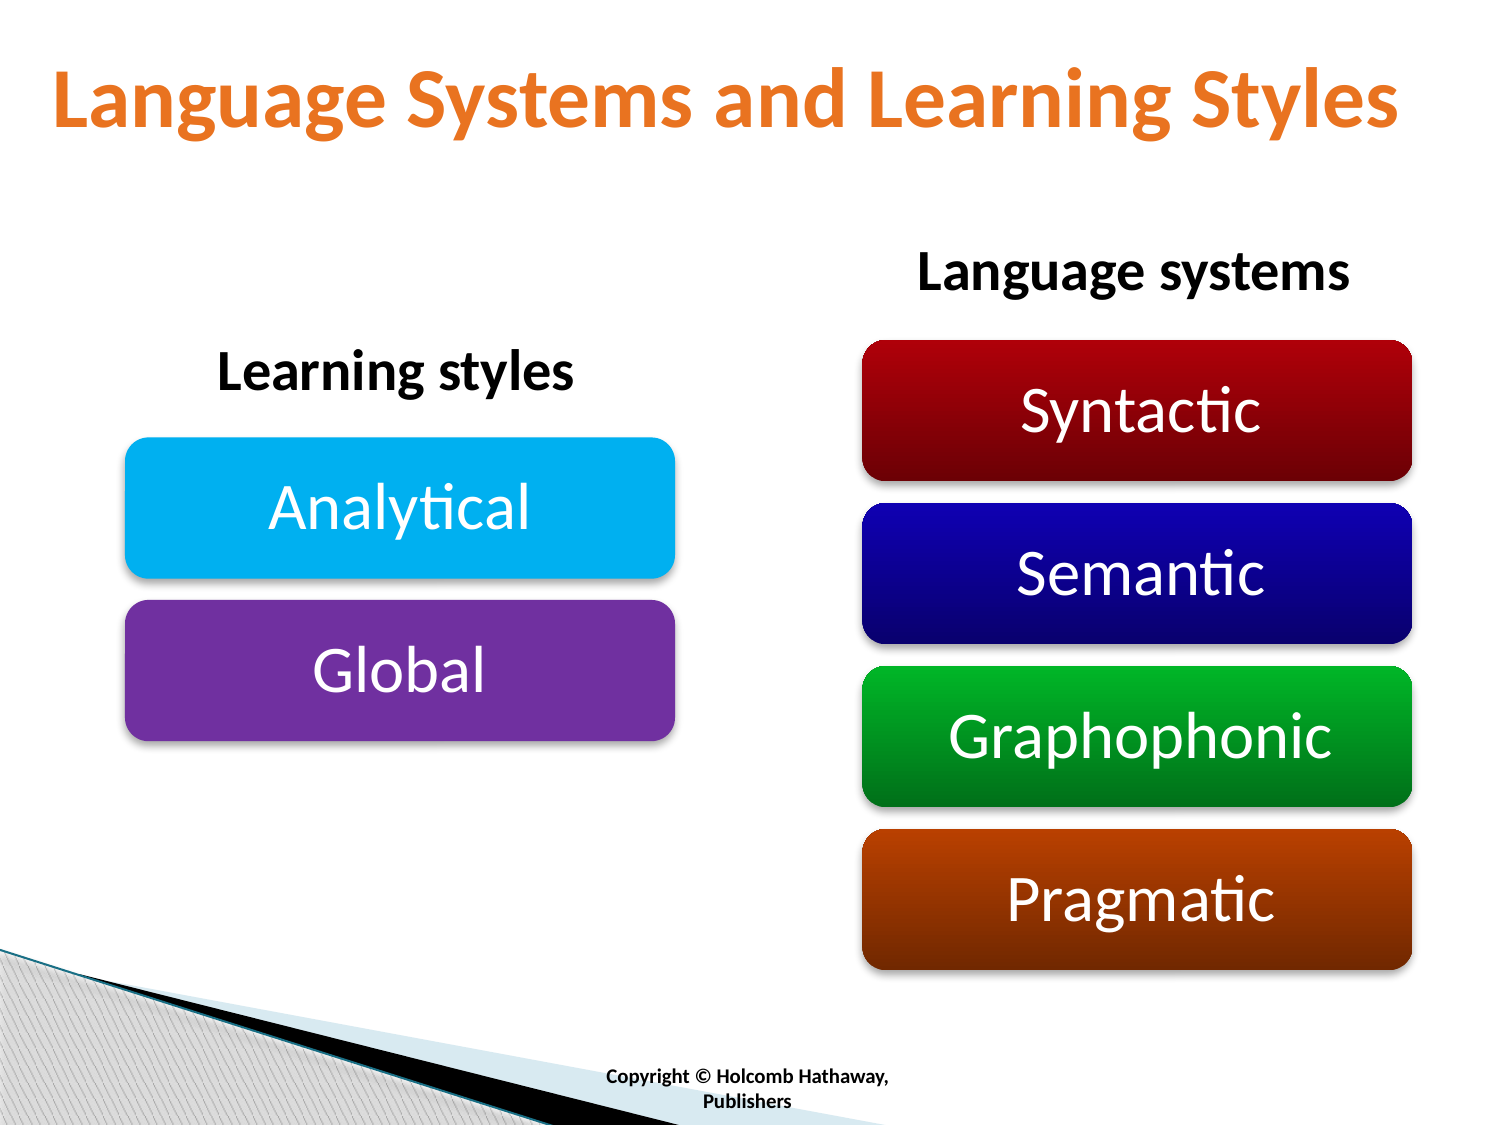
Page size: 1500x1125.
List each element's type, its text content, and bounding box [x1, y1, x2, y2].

title Language Systems and Learning Styles [37, 0, 1425, 188]
text_box Language systems [902, 224, 1366, 310]
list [862, 337, 1413, 974]
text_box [124, 599, 676, 742]
text_box Learning styles [202, 324, 591, 410]
footer Copyright © Holcomb Hathaway, Publishers [0, 1051, 1500, 1125]
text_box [124, 437, 676, 579]
